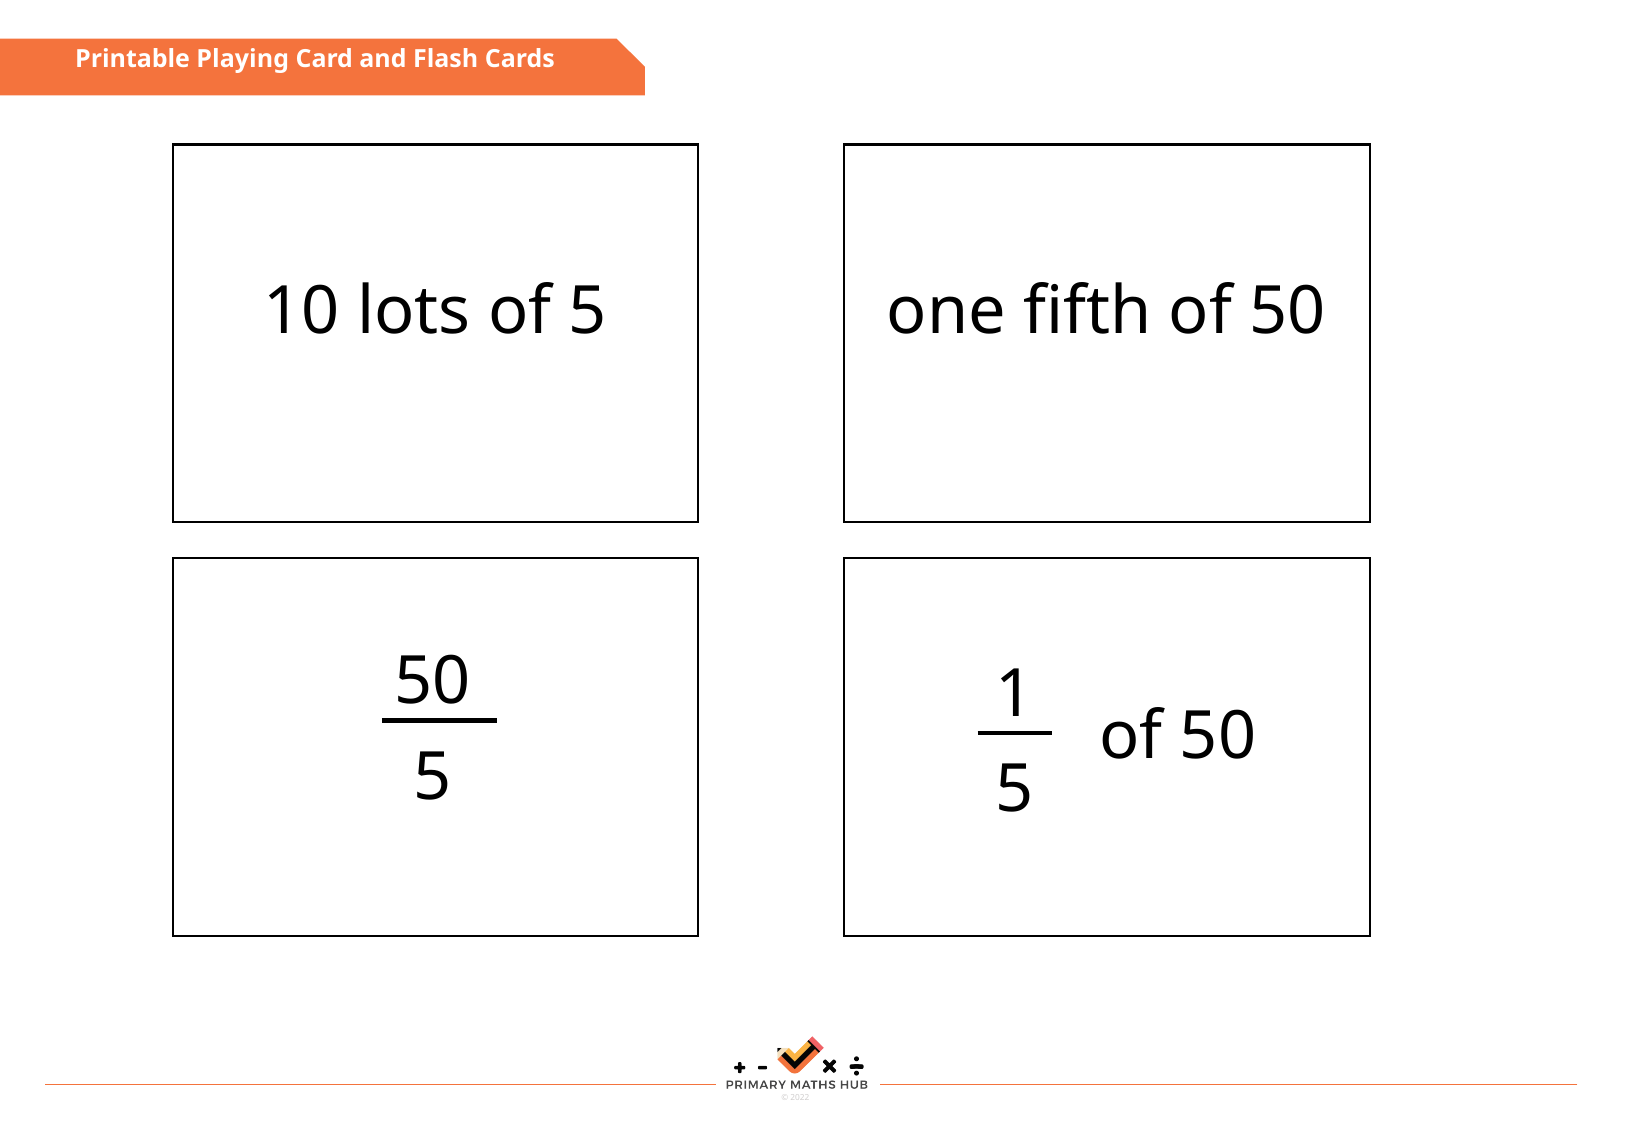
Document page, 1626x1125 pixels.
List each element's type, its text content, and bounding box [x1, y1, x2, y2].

text_box 10 lots of 5 [172, 259, 699, 355]
text_box © 2022 [720, 1084, 870, 1110]
text_box [172, 355, 699, 523]
picture [722, 1034, 872, 1094]
table_cell 5 [368, 720, 497, 815]
text_box [172, 557, 699, 937]
text_box of 50 [1058, 684, 1298, 780]
text_box one fifth of 50 [844, 259, 1370, 355]
table_cell 5 [978, 735, 1052, 828]
table_header 1 [978, 638, 1052, 731]
text_box [843, 143, 1371, 523]
text_box [843, 557, 1371, 937]
table_header 50 [368, 625, 497, 720]
text_box [172, 143, 699, 259]
text_box Printable Playing Card and Flash Cards [0, 37, 646, 97]
